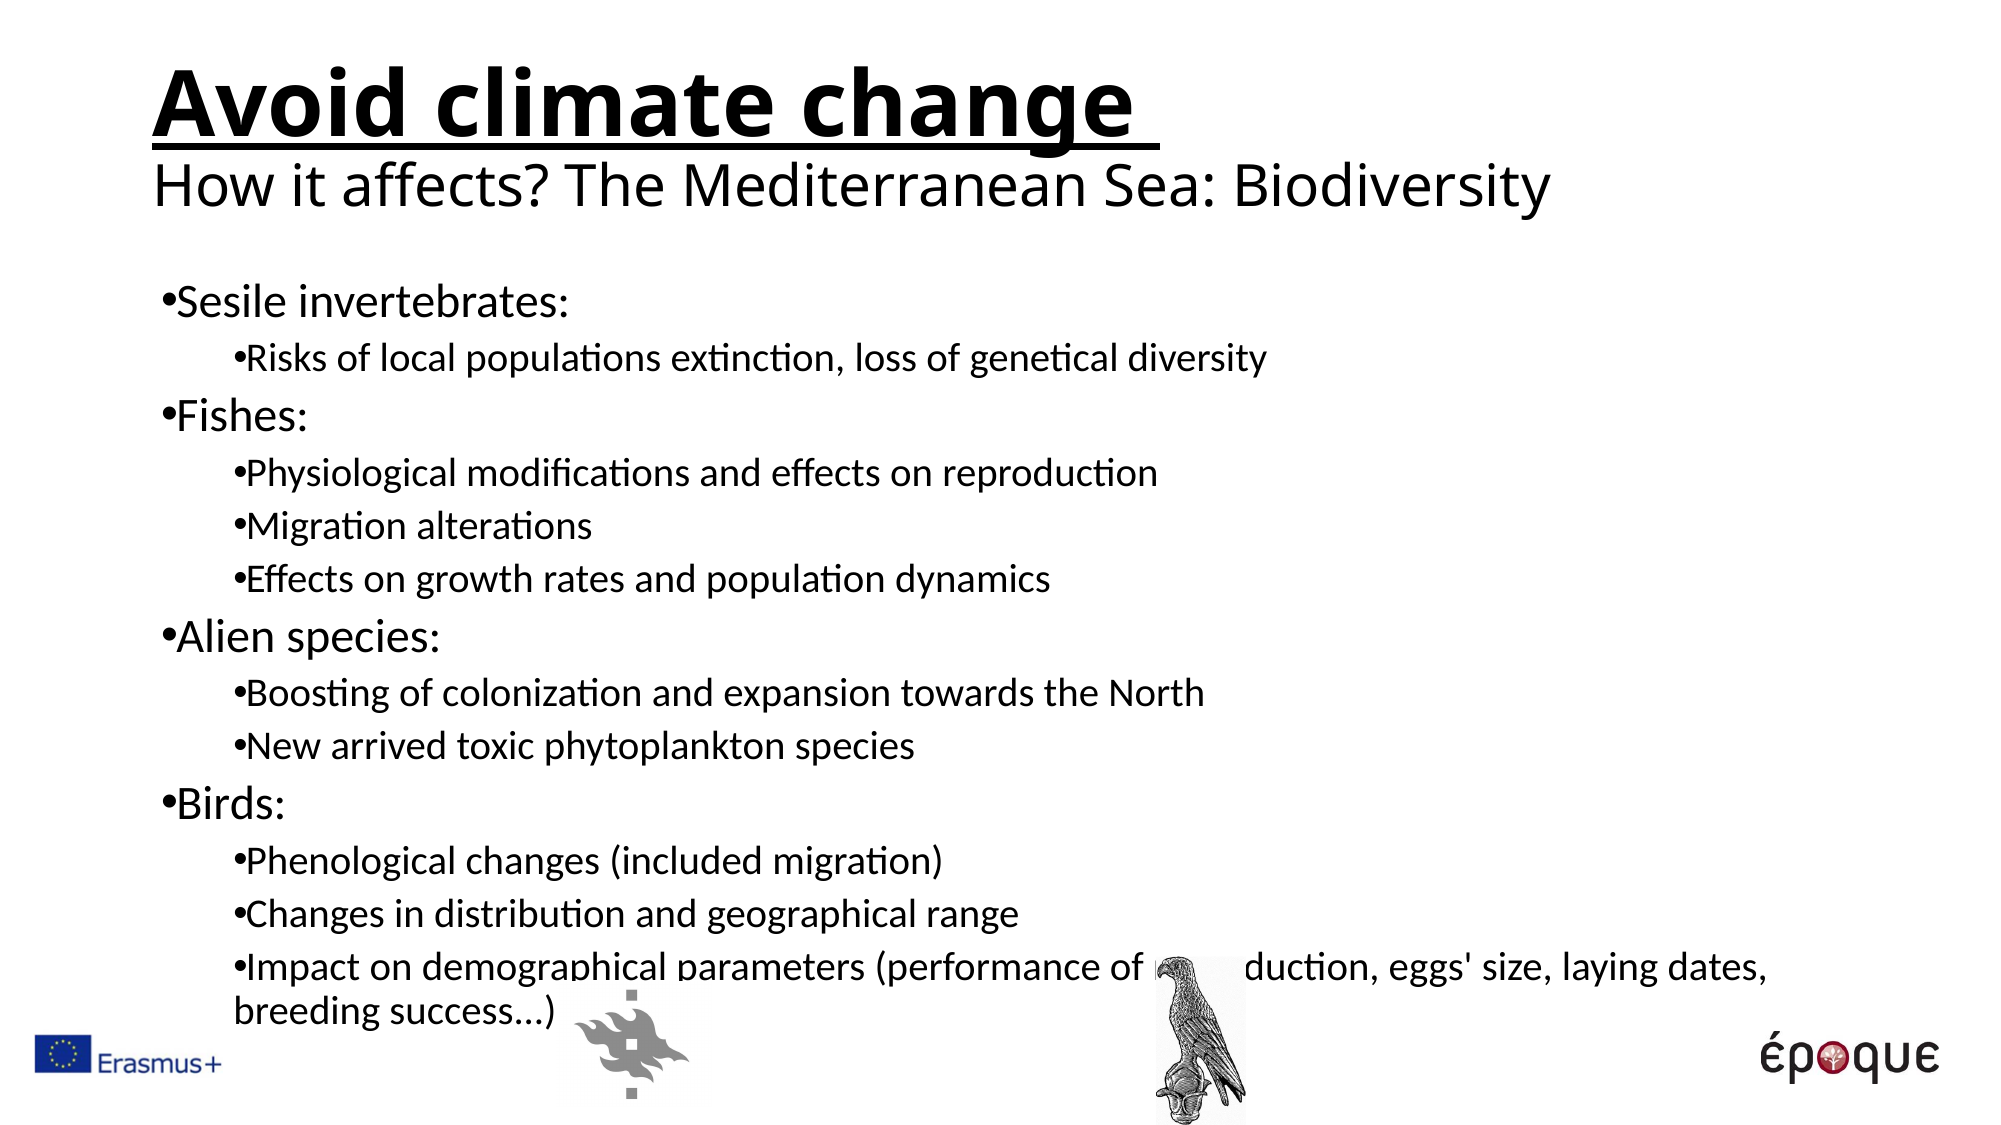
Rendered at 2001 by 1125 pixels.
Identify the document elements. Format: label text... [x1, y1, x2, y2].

picture [1156, 956, 1246, 1125]
picture [1761, 1031, 1939, 1084]
picture [33, 1024, 223, 1084]
picture [556, 981, 712, 1107]
list Sesile invertebrates: Risks of local populations extinction, loss of genetical diversity Fishes: Physiological modifications and effects on reproduction Migration alterations Effects on growth rates and population dynamics Alien species: Boosting of colonization and expansion towards the North New arrived toxic phytoplankton species Birds: Phenological changes (included migration) Changes in distribution and geographical range Impact on demographical parameters (performance of reproduction, eggs' size, laying dates, breeding success...) [73, 267, 1863, 1042]
title Avoid climate change How it affects? The Mediterranean Sea: Biodiversity [137, 34, 1863, 242]
